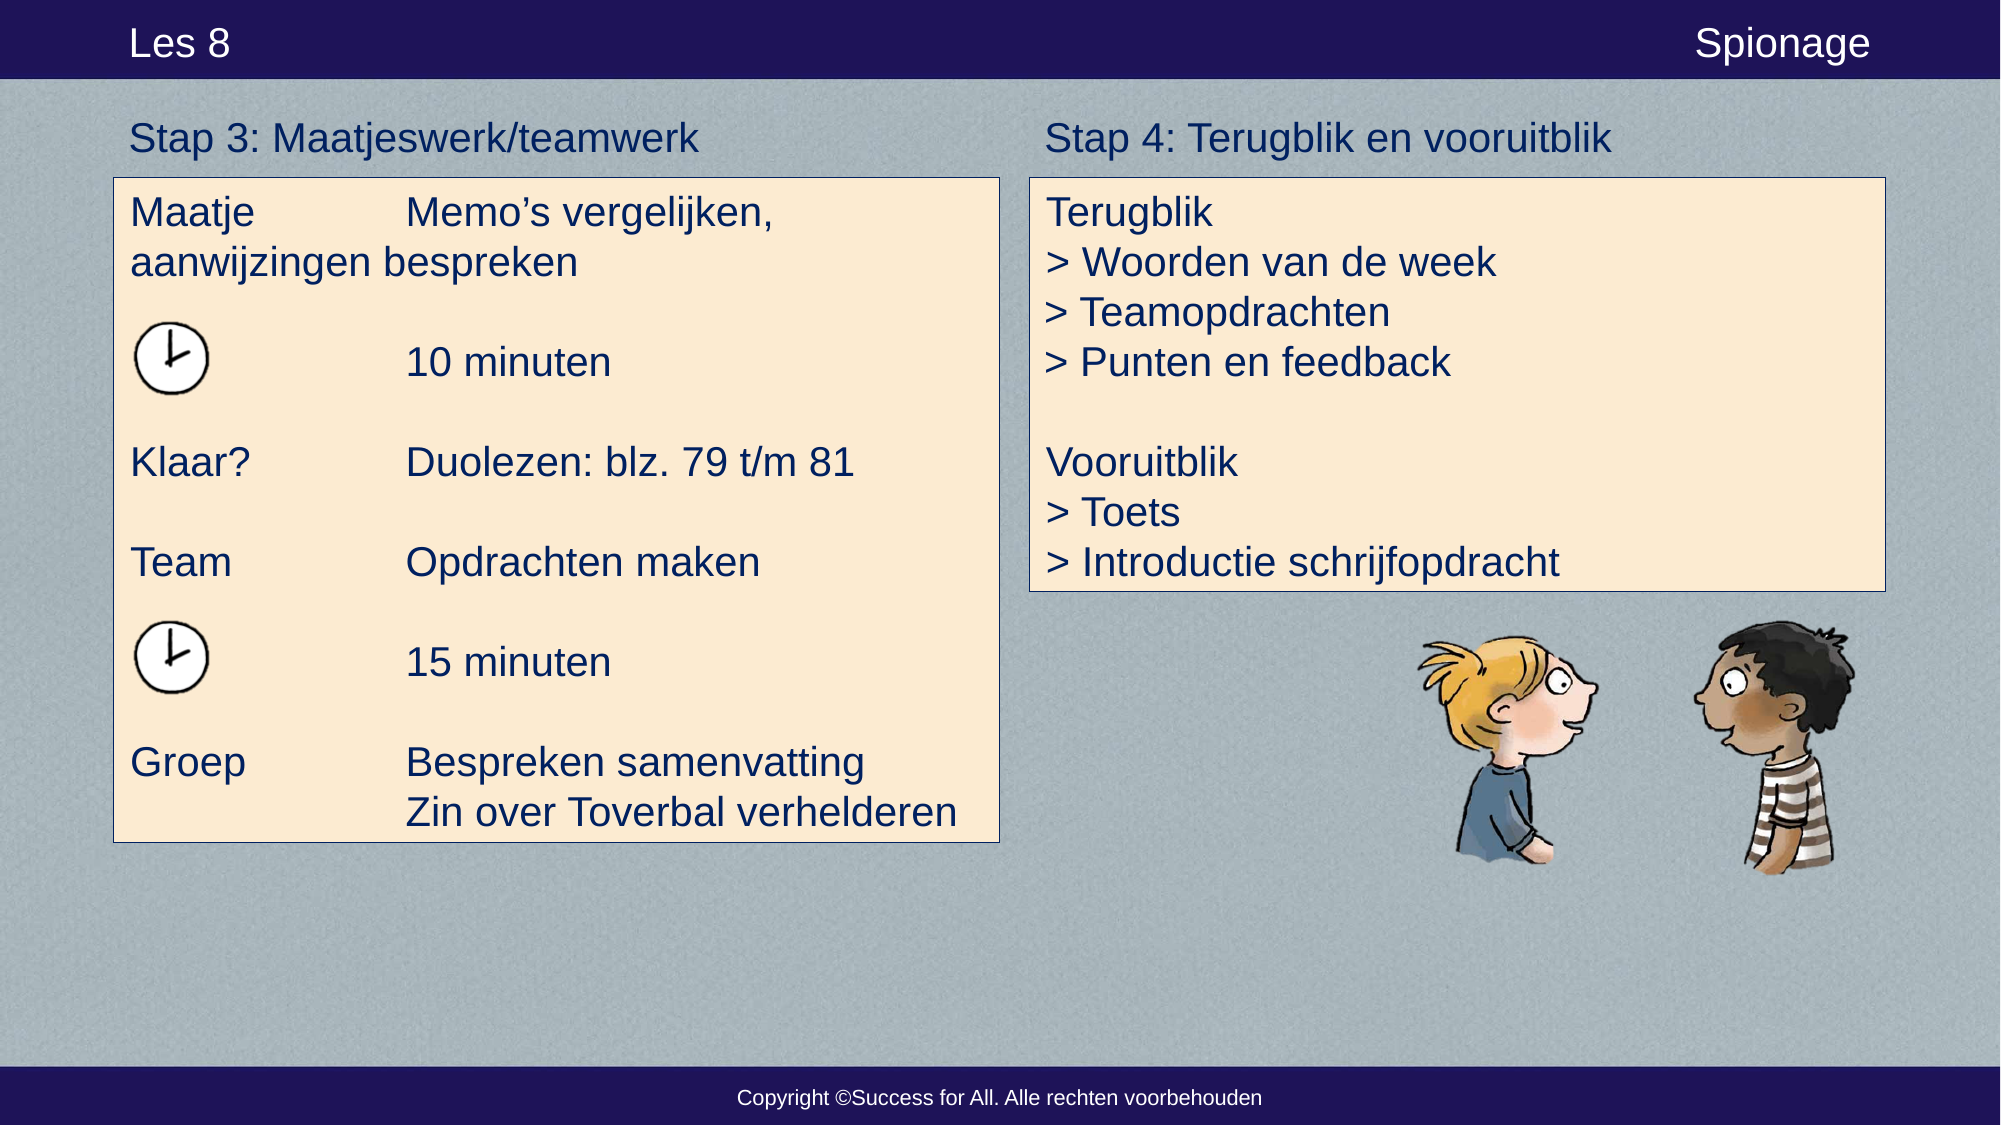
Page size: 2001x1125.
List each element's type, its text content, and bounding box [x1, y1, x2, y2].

text_box Stap 3: Maatjeswerk/teamwerk [114, 103, 907, 169]
text_box Terugblik > Woorden van de week > Teamopdrachten > Punten en feedback Vooruitblik > Toets > Introductie schrijfopdracht [1029, 177, 1886, 592]
picture [0, 0, 2001, 1125]
text_box Stap 4: Terugblik en vooruitblik [1029, 103, 1822, 169]
text_box Spionage [999, 8, 1886, 73]
text_box Les 8 [114, 8, 354, 73]
text_box Copyright ©Success for All. Alle rechten voorbehouden [0, 1076, 2000, 1125]
text_box Maatje Memo’s vergelijken, aanwijzingen bespreken 10 minuten Klaar? Duolezen: blz. 79 t/m 81 Team Opdrachten maken 15 minuten Groep Bespreken samenvatting Zin over Toverbal verhelderen [113, 177, 1000, 843]
